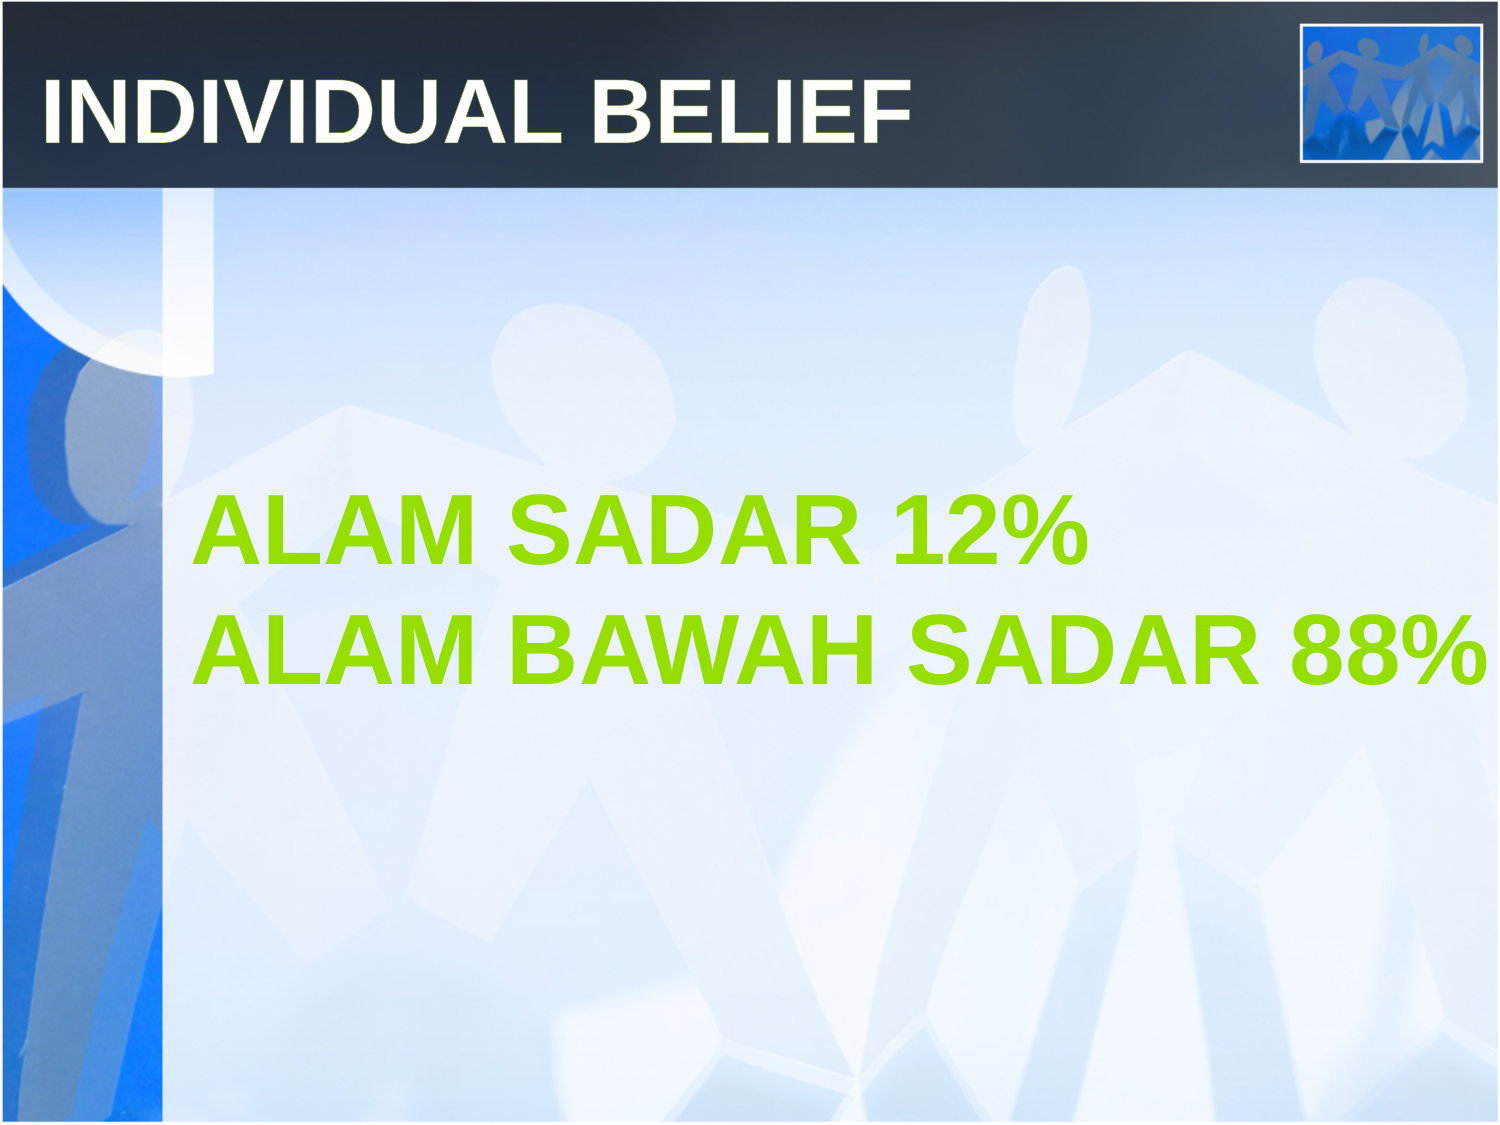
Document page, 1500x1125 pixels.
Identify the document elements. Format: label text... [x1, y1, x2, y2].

picture [0, 0, 1500, 1125]
text_box Alam sadar 12% Alam bawah sadar 88% [175, 456, 1500, 712]
title Individual belief [24, 37, 1476, 176]
